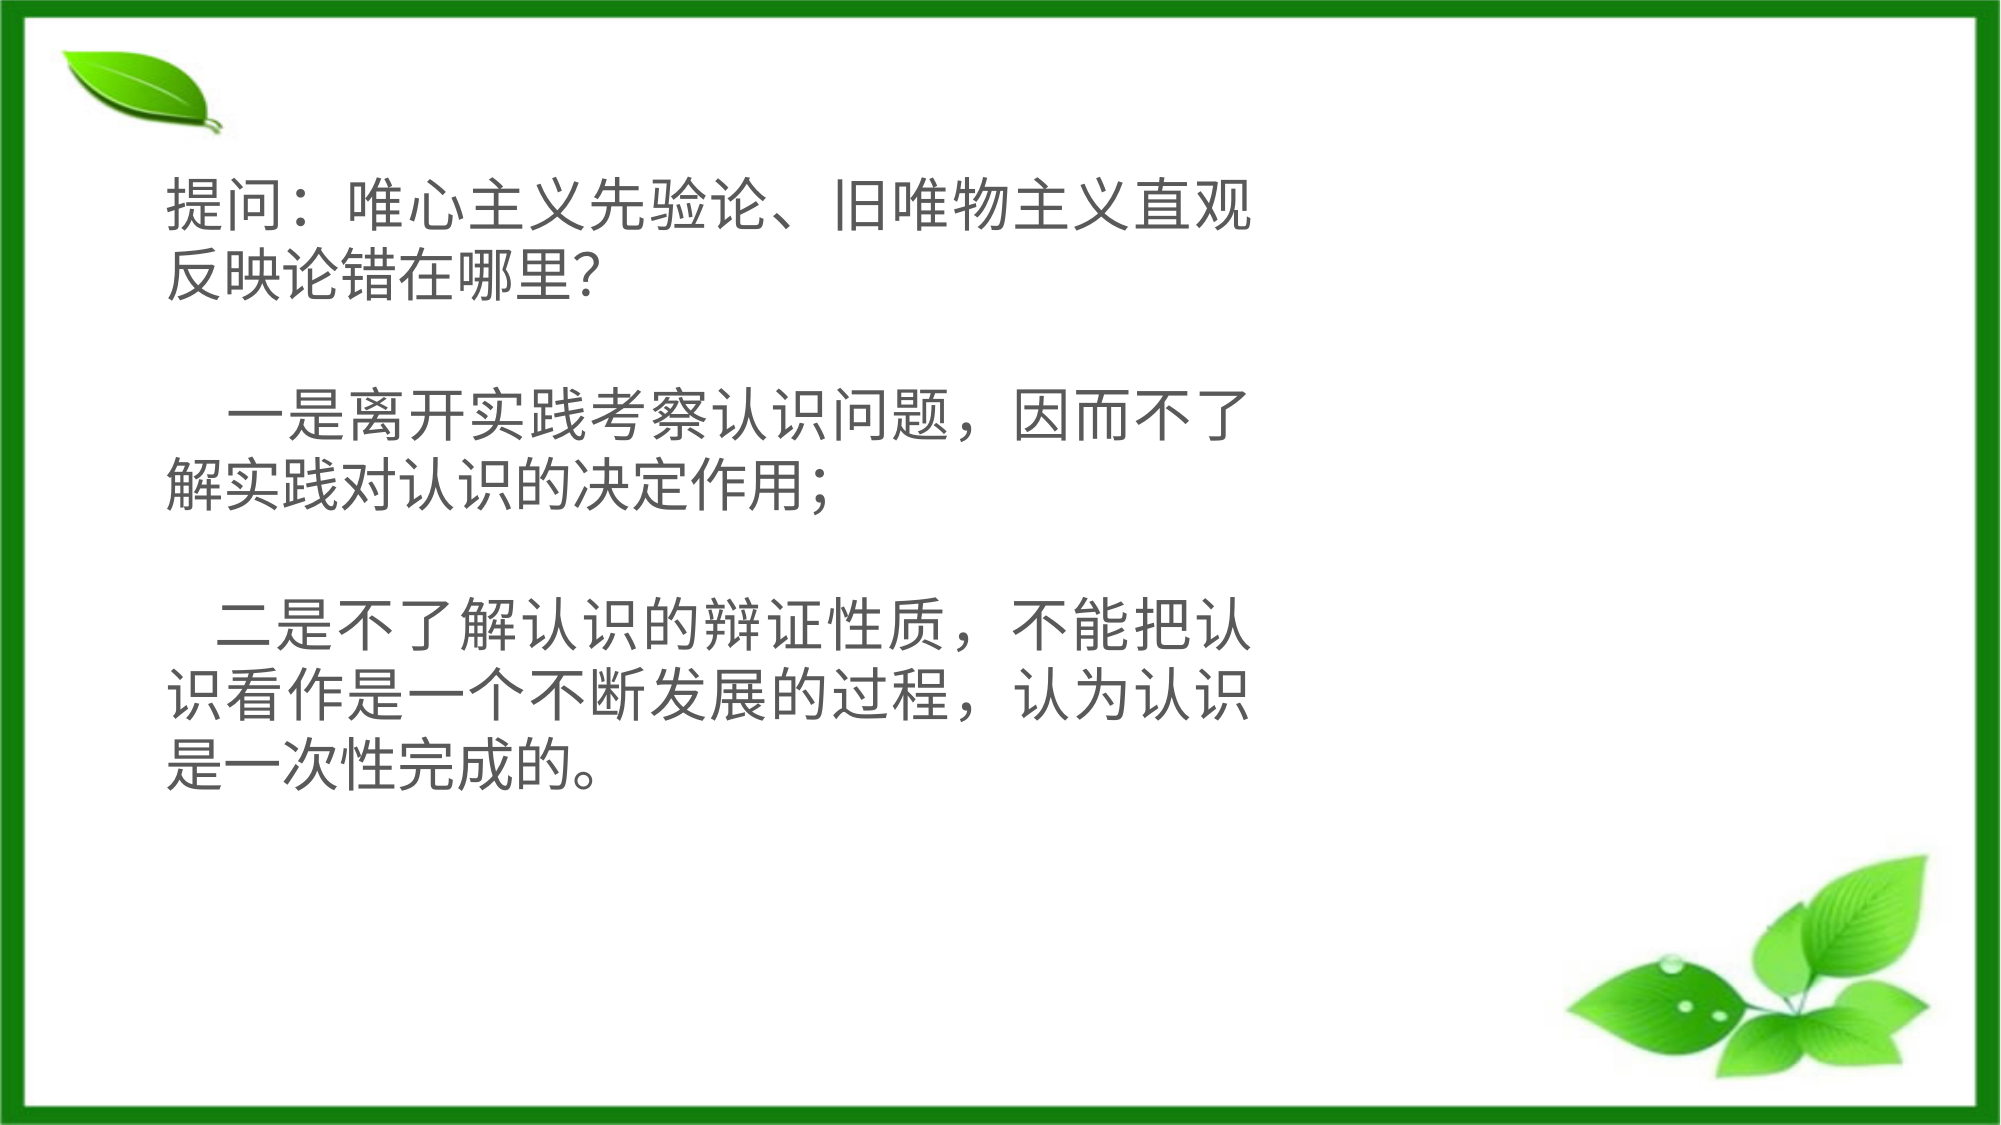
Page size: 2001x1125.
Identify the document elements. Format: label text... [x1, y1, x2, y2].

subtitle 提问：唯心主义先验论、旧唯物主义直观反映论错在哪里？ 一是离开实践考察认识问题，因而不了解实践对认识的决定作用； 二是不了解认识的辩证性质，不能把认识看作是一个不断发展的过程，认为认识是一次性完成的。 [149, 160, 1268, 871]
picture [0, 0, 2001, 1125]
